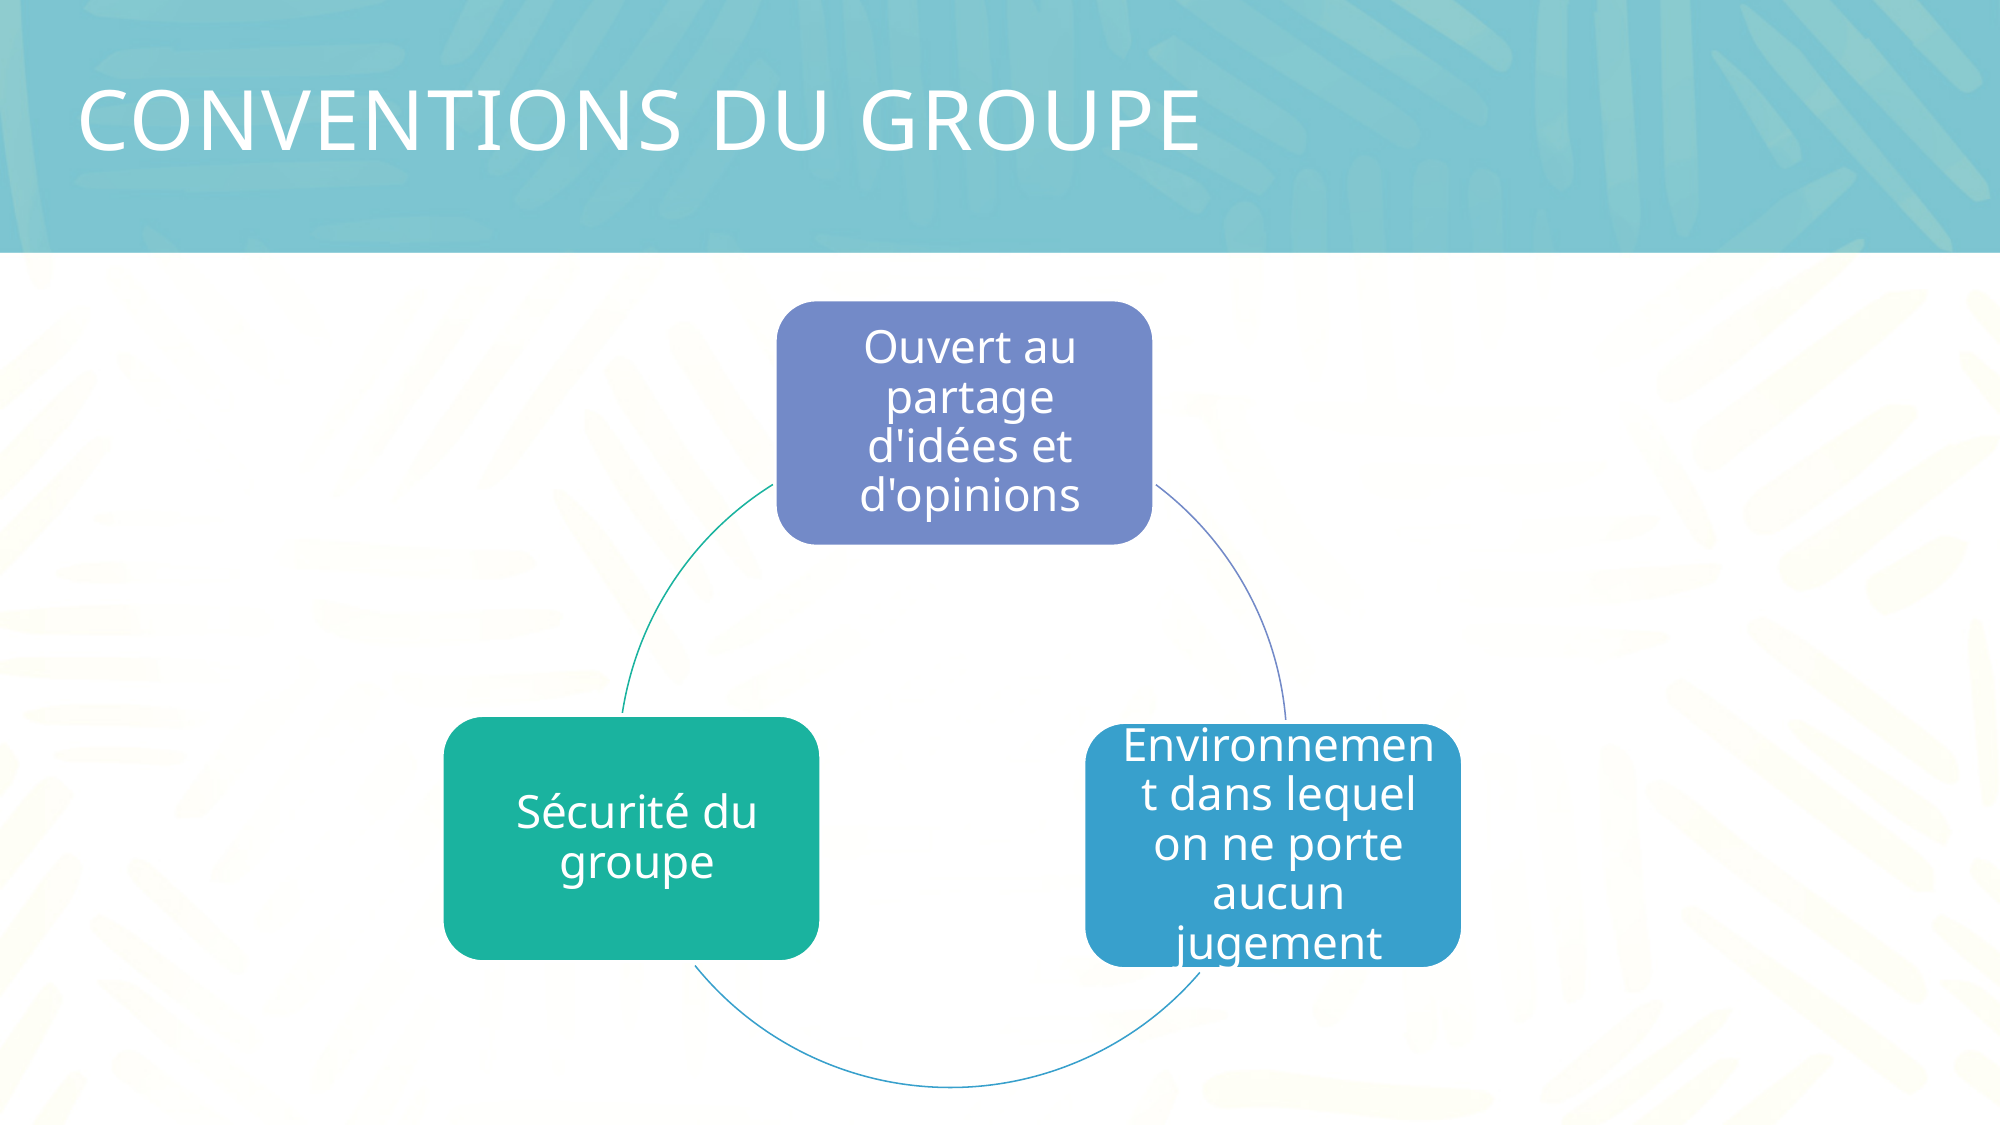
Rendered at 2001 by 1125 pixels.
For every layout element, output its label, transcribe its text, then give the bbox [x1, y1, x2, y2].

picture [0, 0, 2000, 1125]
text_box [118, 299, 1811, 1125]
title Conventions du groupe [61, 33, 1938, 220]
